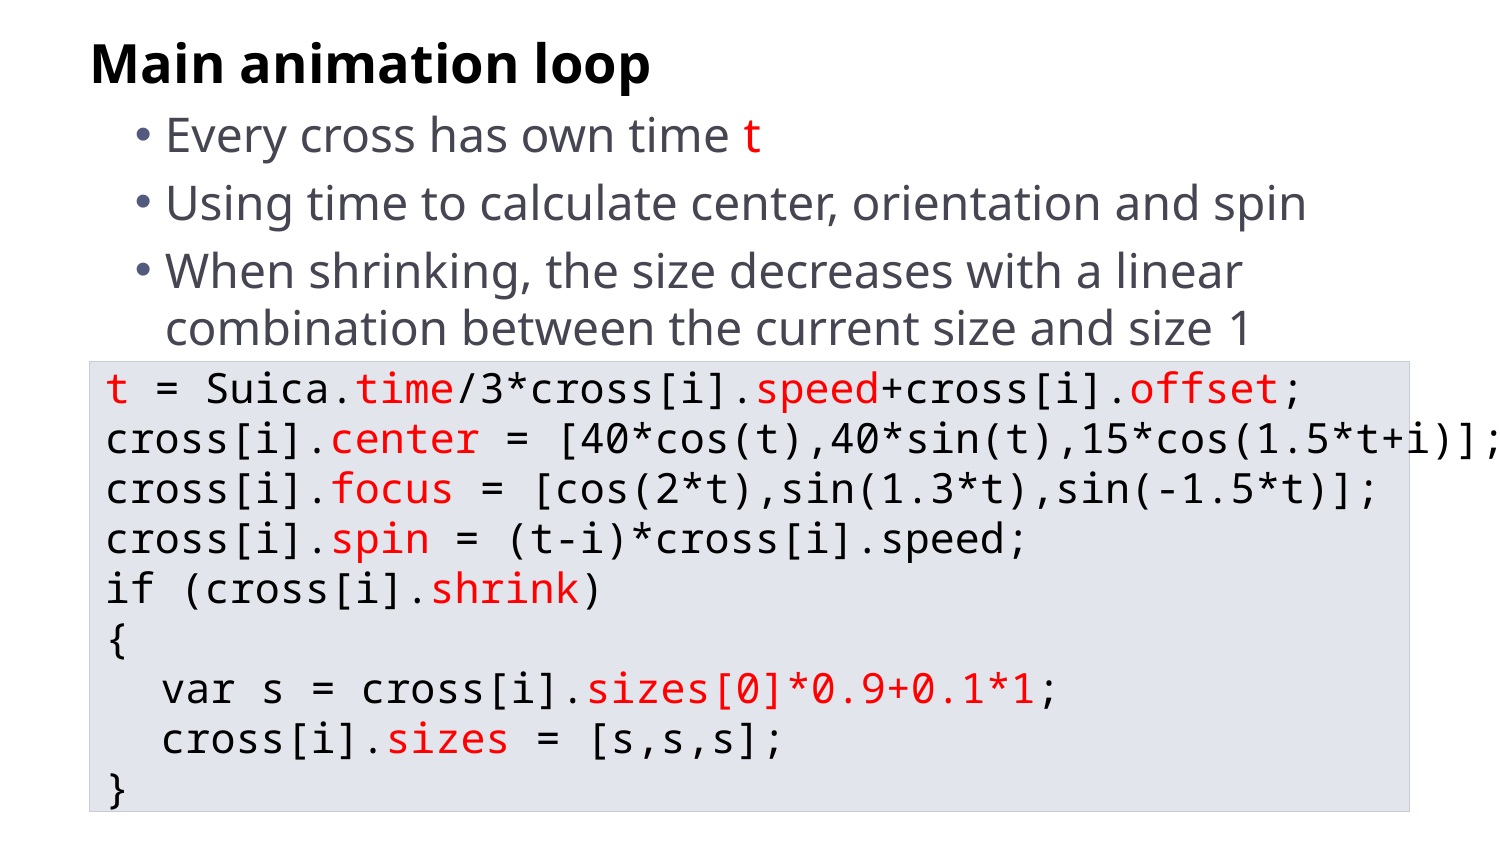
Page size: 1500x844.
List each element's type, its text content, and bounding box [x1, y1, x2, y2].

list Main animation loop Every cross has own time t Using time to calculate center, orientation and spin When shrinking, the size decreases with a linear combination between the current size and size 1 [75, 21, 1475, 835]
text_box t = Suica.time/3*cross[i].speed+cross[i].offset; cross[i].center = [40*cos(t),40*sin(t),15*cos(1.5*t+i)]; cross[i].focus = [cos(2*t),sin(1.3*t),sin(-1.5*t)]; cross[i].spin = (t-i)*cross[i].speed; if (cross[i].shrink) { var s = cross[i].sizes[0]*0.9+0.1*1; cross[i].sizes = [s,s,s]; } [89, 361, 1410, 812]
